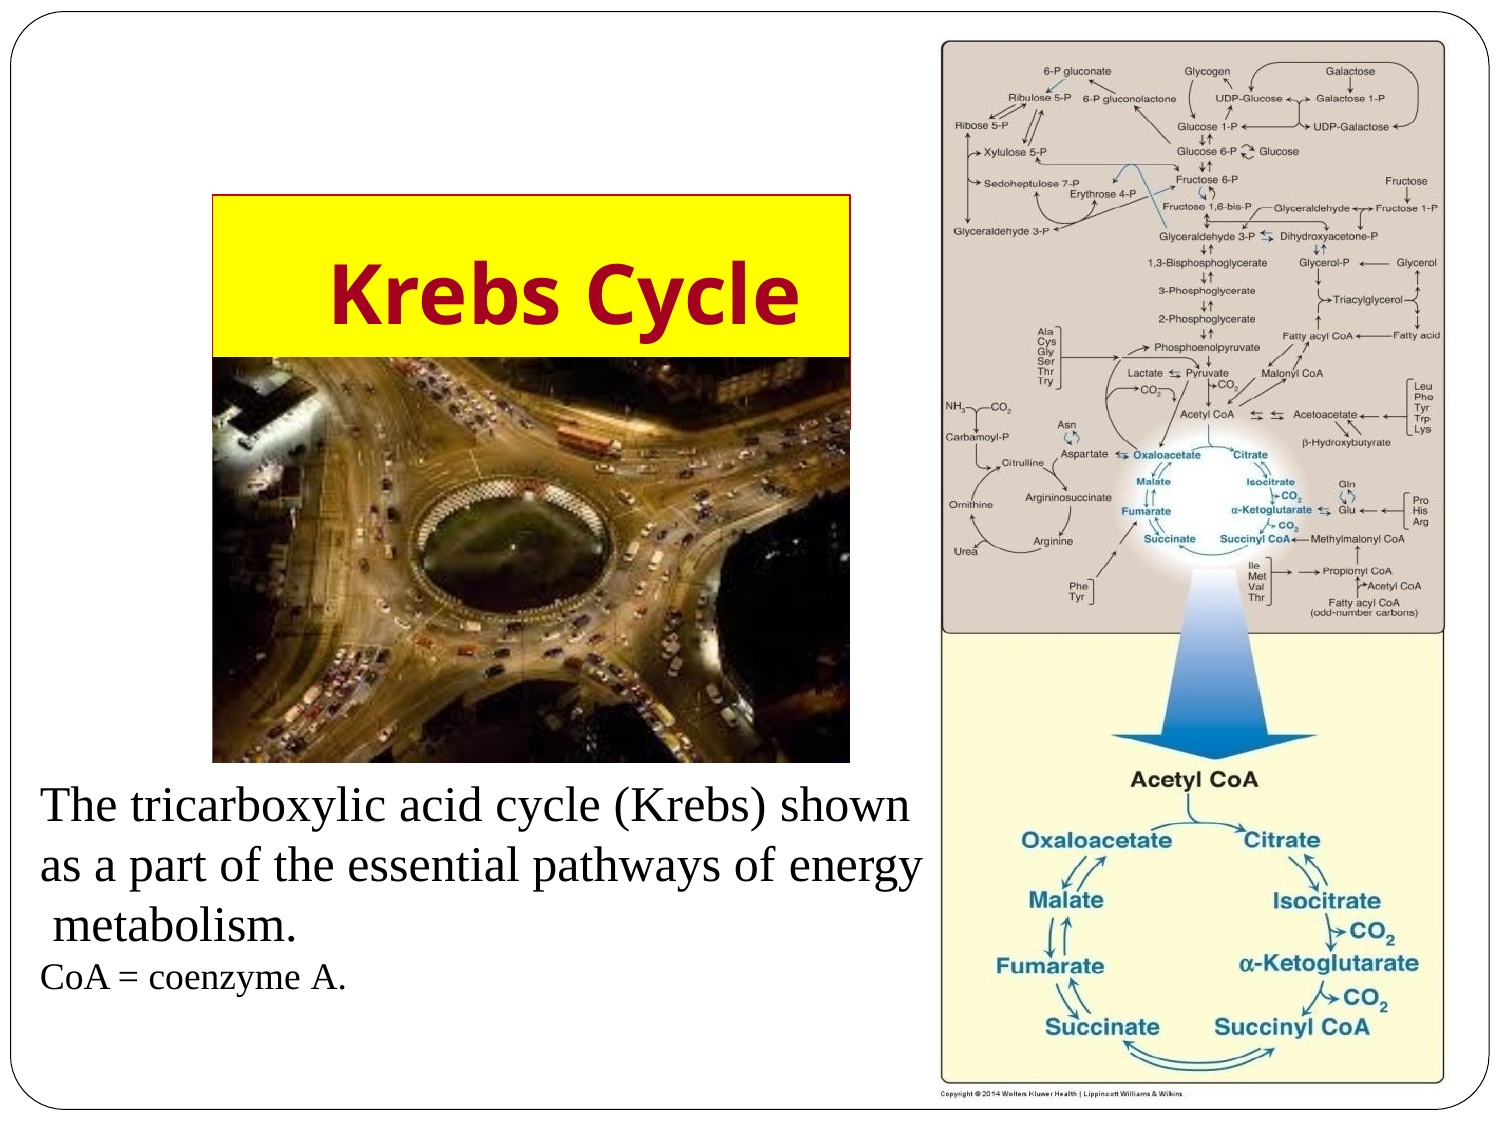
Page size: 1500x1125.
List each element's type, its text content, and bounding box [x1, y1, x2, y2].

title Krebs Cycle [212, 195, 850, 357]
text_box The tricarboxylic acid cycle (Krebs) shown as a part of the essential pathways of energy metabolism. CoA = coenzyme A. [37, 771, 924, 998]
text_box [937, 37, 1450, 1100]
text_box [212, 357, 850, 763]
